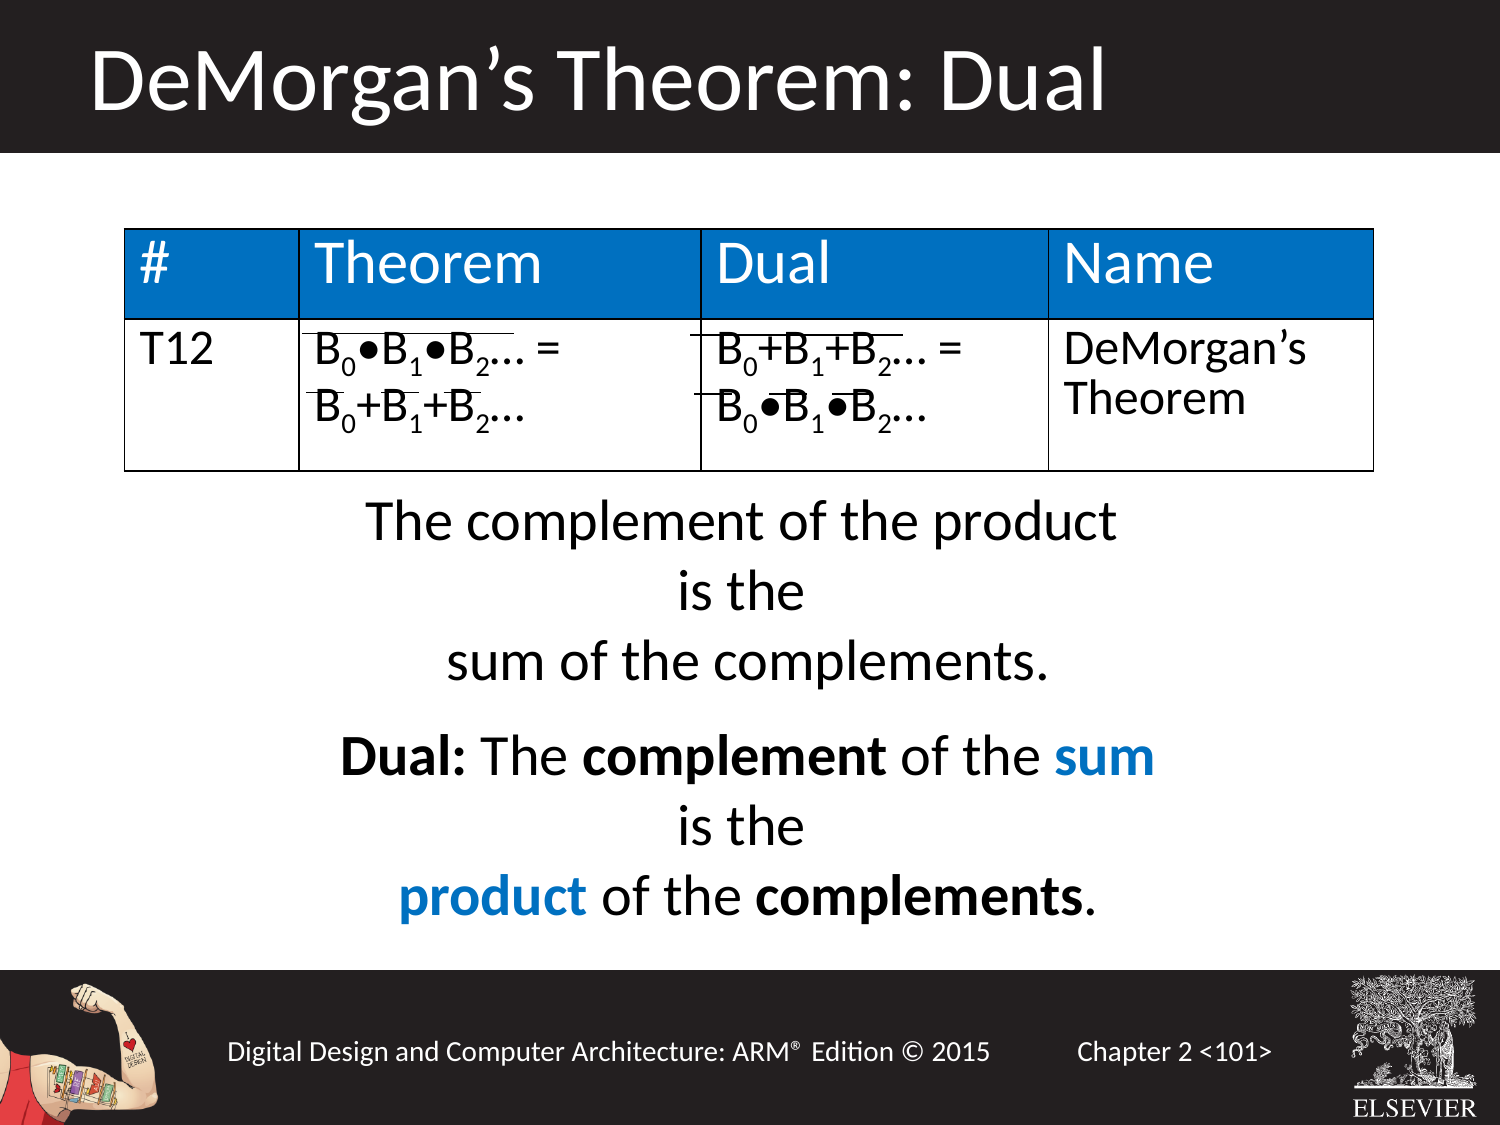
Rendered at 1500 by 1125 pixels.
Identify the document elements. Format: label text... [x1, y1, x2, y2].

table_header # [125, 230, 298, 318]
table_header Name [1049, 230, 1373, 318]
table_header Dual [702, 230, 1048, 318]
table_cell B0•B1•B2… = B0+B1+B2… [300, 320, 700, 470]
table_cell DeMorgan’s Theorem [1049, 320, 1373, 470]
text_box The complement of the product is the sum of the complements. Dual: The complement of the sum is the product of the complements. [143, 474, 1354, 935]
table_cell B0+B1+B2… = B0•B1•B2… [702, 320, 1048, 470]
picture [0, 979, 163, 1125]
table_cell T12 [125, 320, 298, 470]
picture [1350, 974, 1477, 1117]
table_header Theorem [300, 230, 700, 318]
text_box DeMorgan’s Theorem: Dual [75, 11, 1375, 136]
